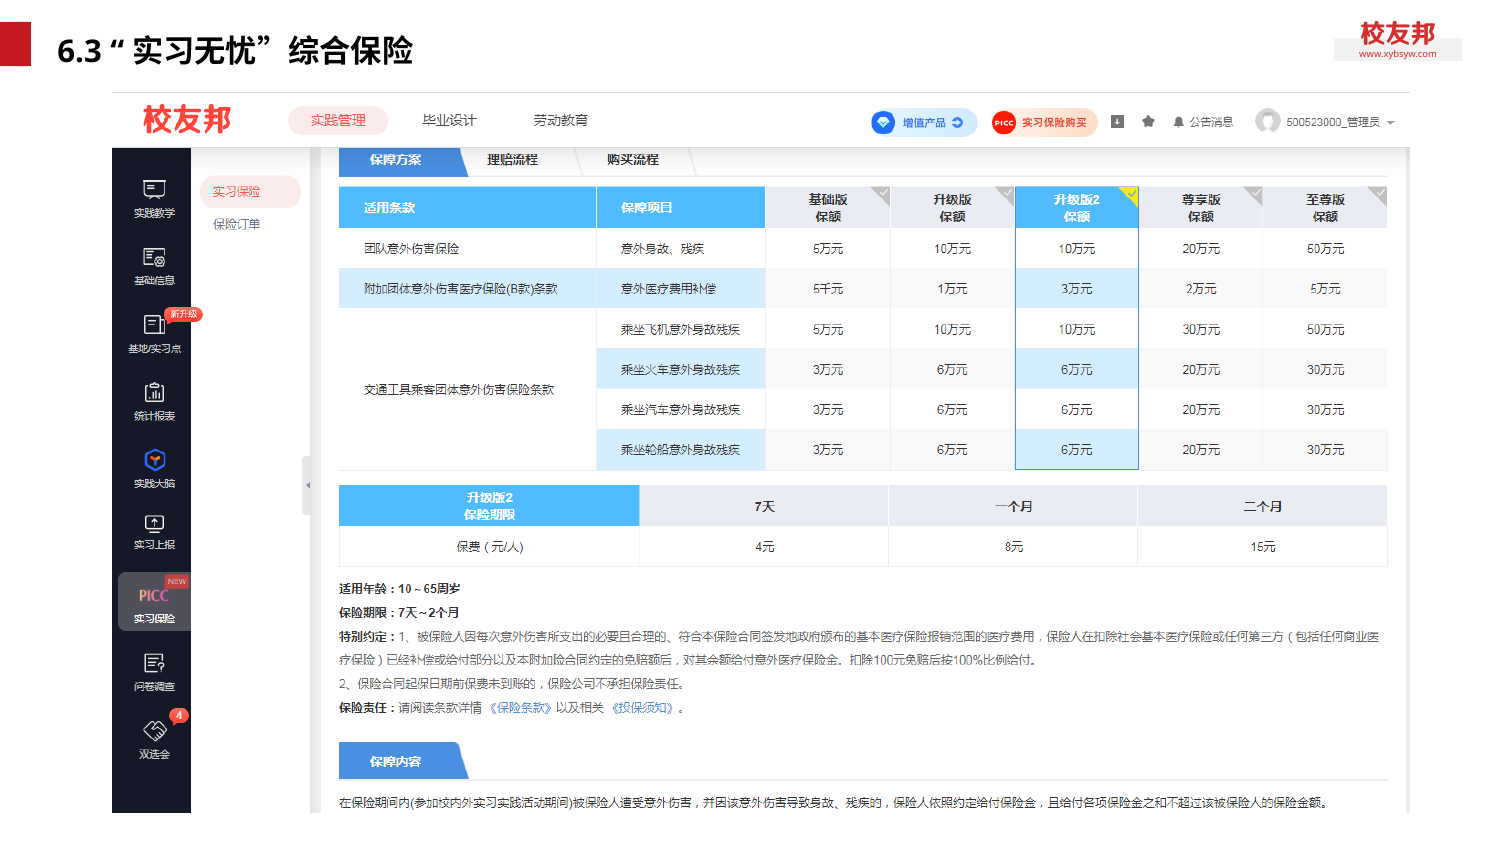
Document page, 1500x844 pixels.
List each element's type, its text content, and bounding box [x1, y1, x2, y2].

picture [112, 91, 1410, 813]
picture [1361, 21, 1435, 45]
title 6.3 “实习无忧”综合保险 [42, 11, 939, 77]
